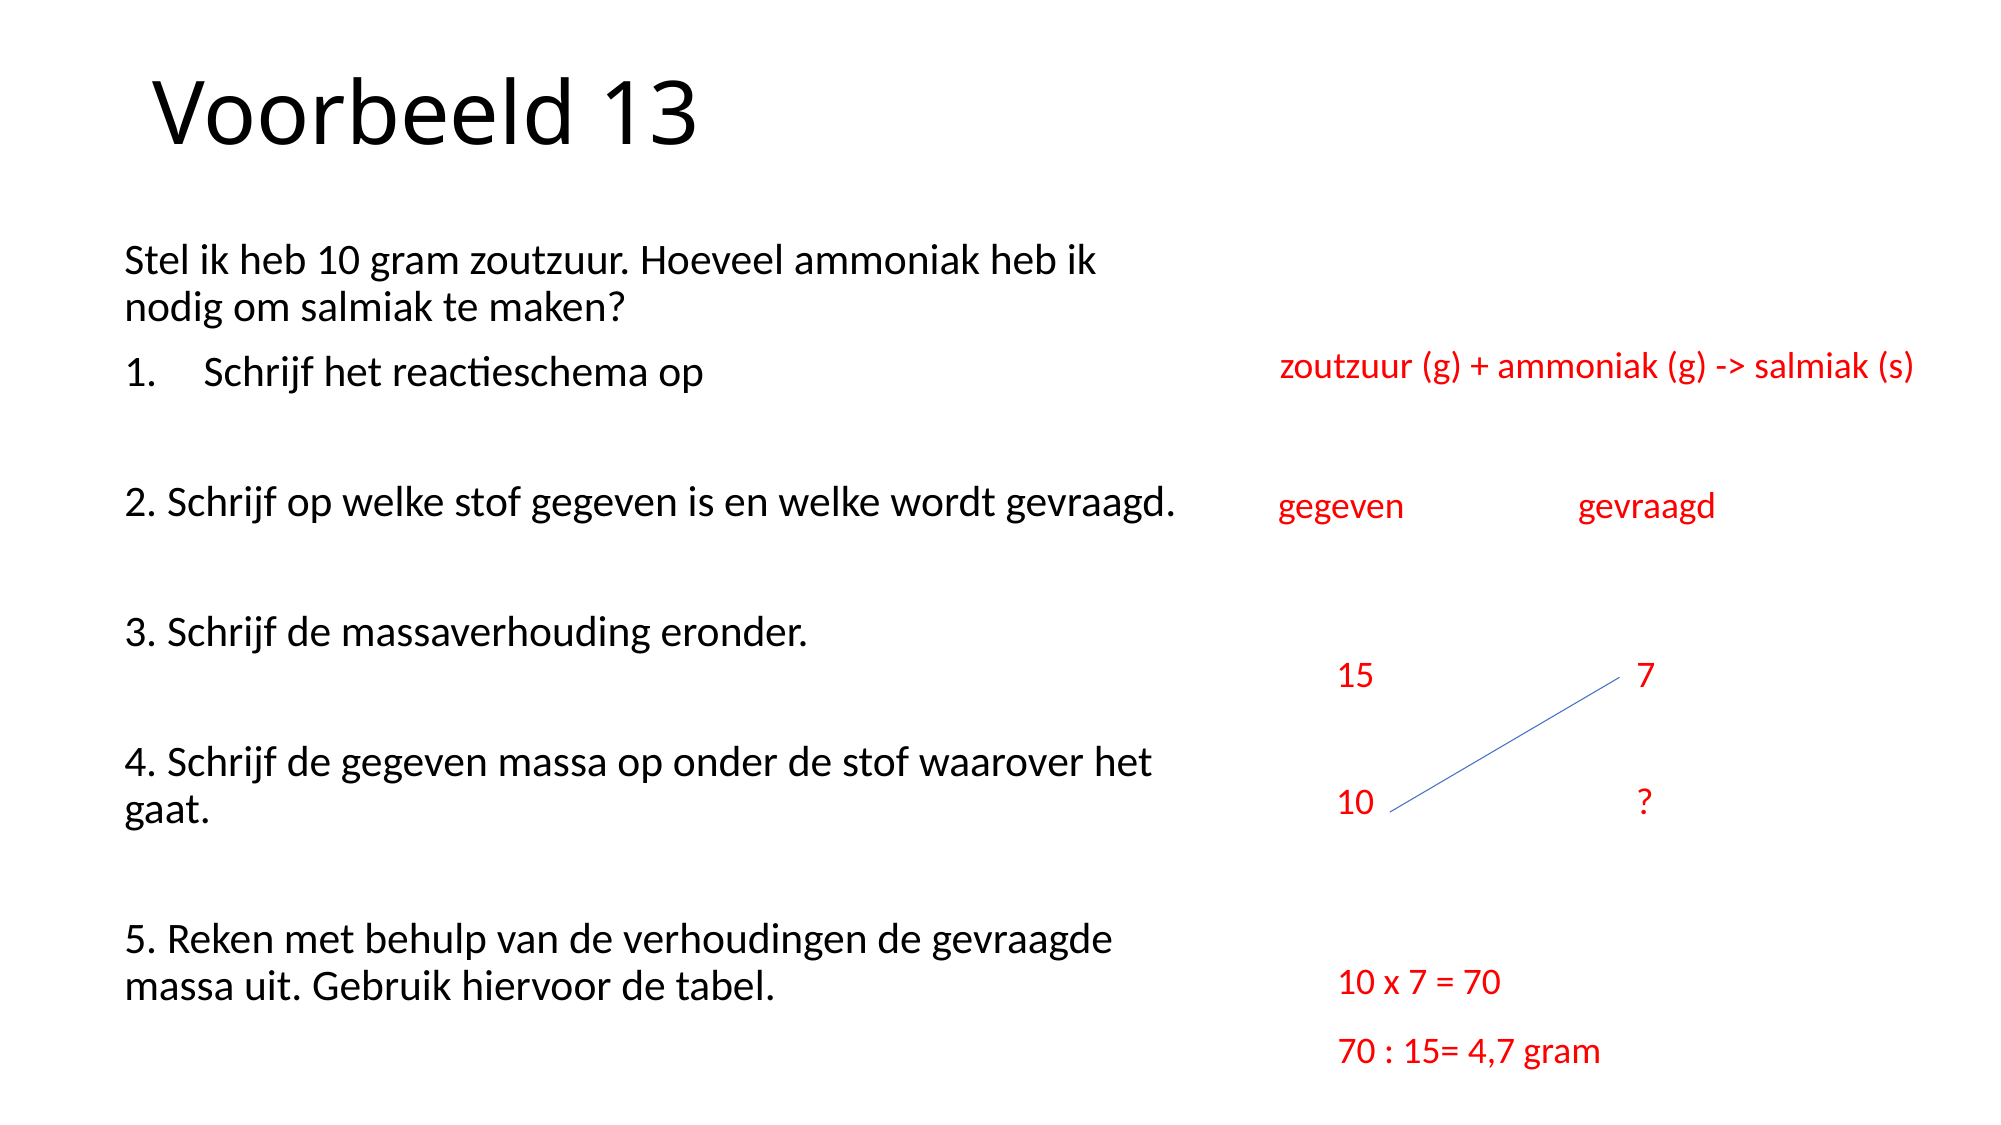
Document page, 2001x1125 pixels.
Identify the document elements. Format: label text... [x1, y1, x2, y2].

text_box 70 : 15= 4,7 gram [1322, 1018, 1617, 1124]
text_box 15 7 [1321, 642, 1671, 748]
text_box gegeven gevraagd [1263, 473, 1732, 579]
list Stel ik heb 10 gram zoutzuur. Hoeveel ammoniak heb ik nodig om salmiak te maken? Schrijf het reactieschema op 2. Schrijf op welke stof gegeven is en welke wordt gevraagd. 3. Schrijf de massaverhouding eronder. 4. Schrijf de gegeven massa op onder de stof waarover het gaat. 5. Reken met behulp van de verhoudingen de gevraagde massa uit. Gebruik hiervoor de tabel. [109, 229, 1217, 1056]
text_box zoutzuur (g) + ammoniak (g) -> salmiak (s) [1265, 333, 1940, 439]
text_box 10 ? [1321, 769, 1669, 875]
text_box 10 x 7 = 70 [1322, 949, 1517, 1018]
title Voorbeeld 13 [137, 59, 1863, 278]
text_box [1389, 677, 1620, 813]
